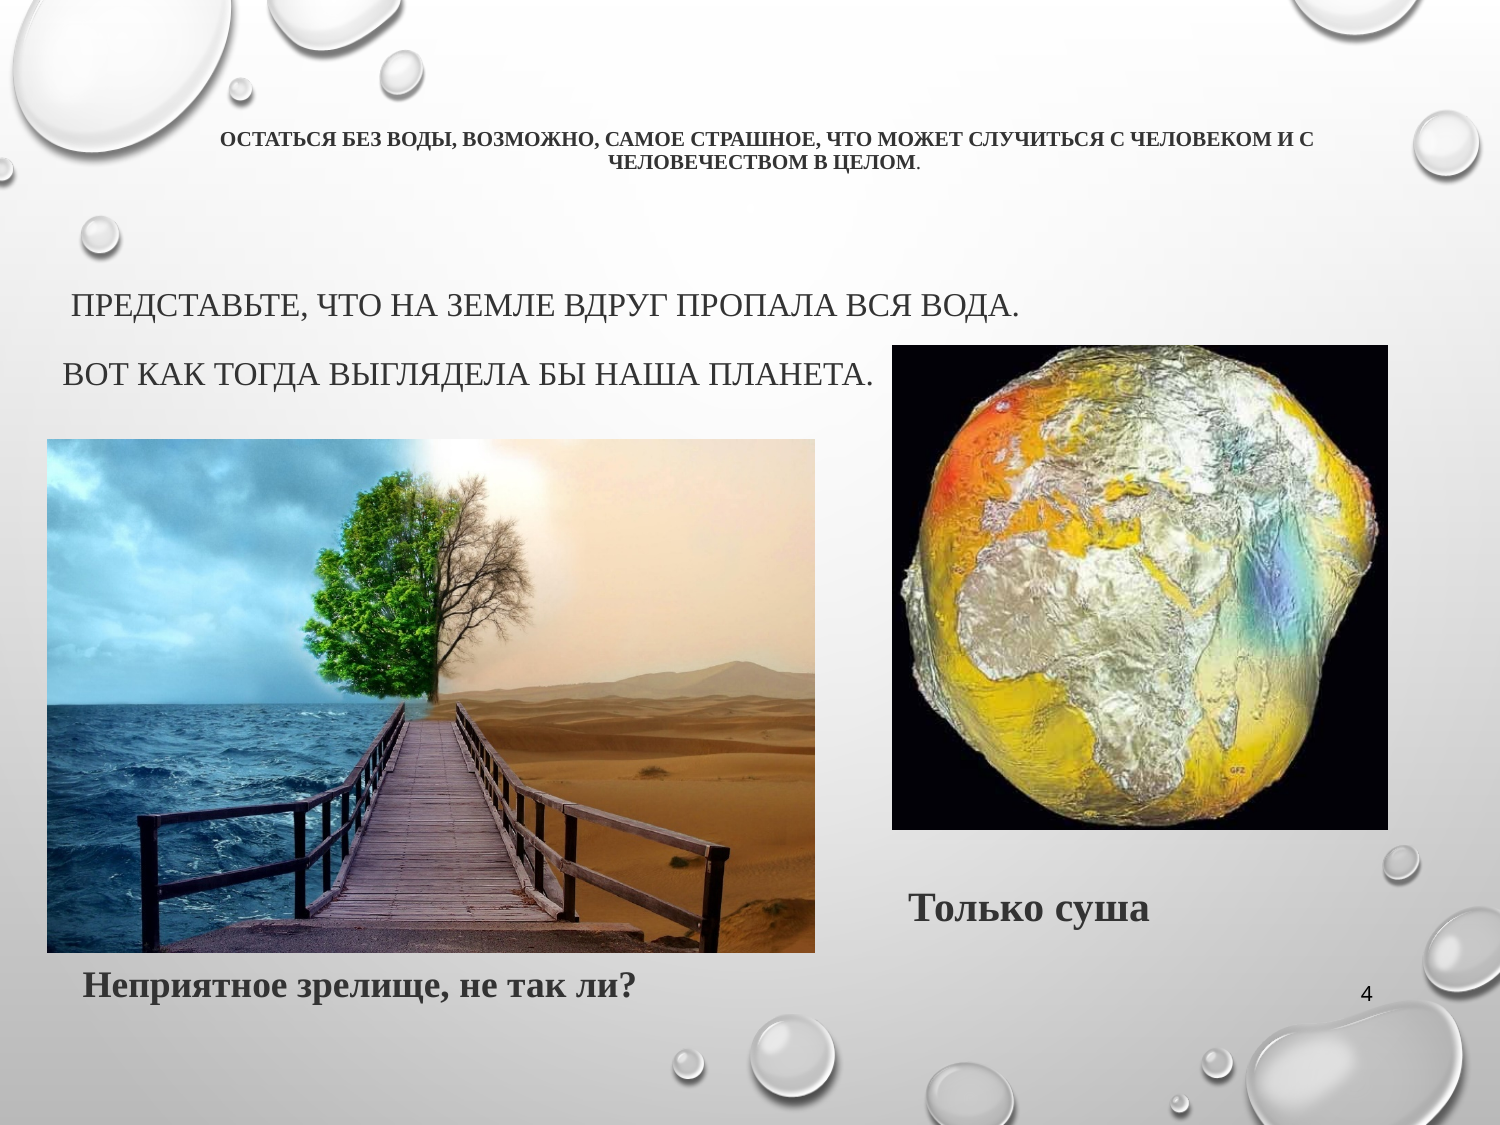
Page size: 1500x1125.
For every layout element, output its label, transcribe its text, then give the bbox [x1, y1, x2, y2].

text_box Только суша [893, 872, 1176, 938]
title Остаться без воды, возможно, самое страшное, что может случиться с человеком и с человечеством в целом. [149, 120, 1385, 208]
slide_number 4 [1293, 965, 1388, 1025]
picture [0, 0, 1500, 1125]
text_box Неприятное зрелище, не так ли? [67, 962, 653, 1058]
list Представьте, что на Земле вдруг пропала вся вода. Вот как тогда выглядела бы наша планета. [47, 267, 1053, 440]
